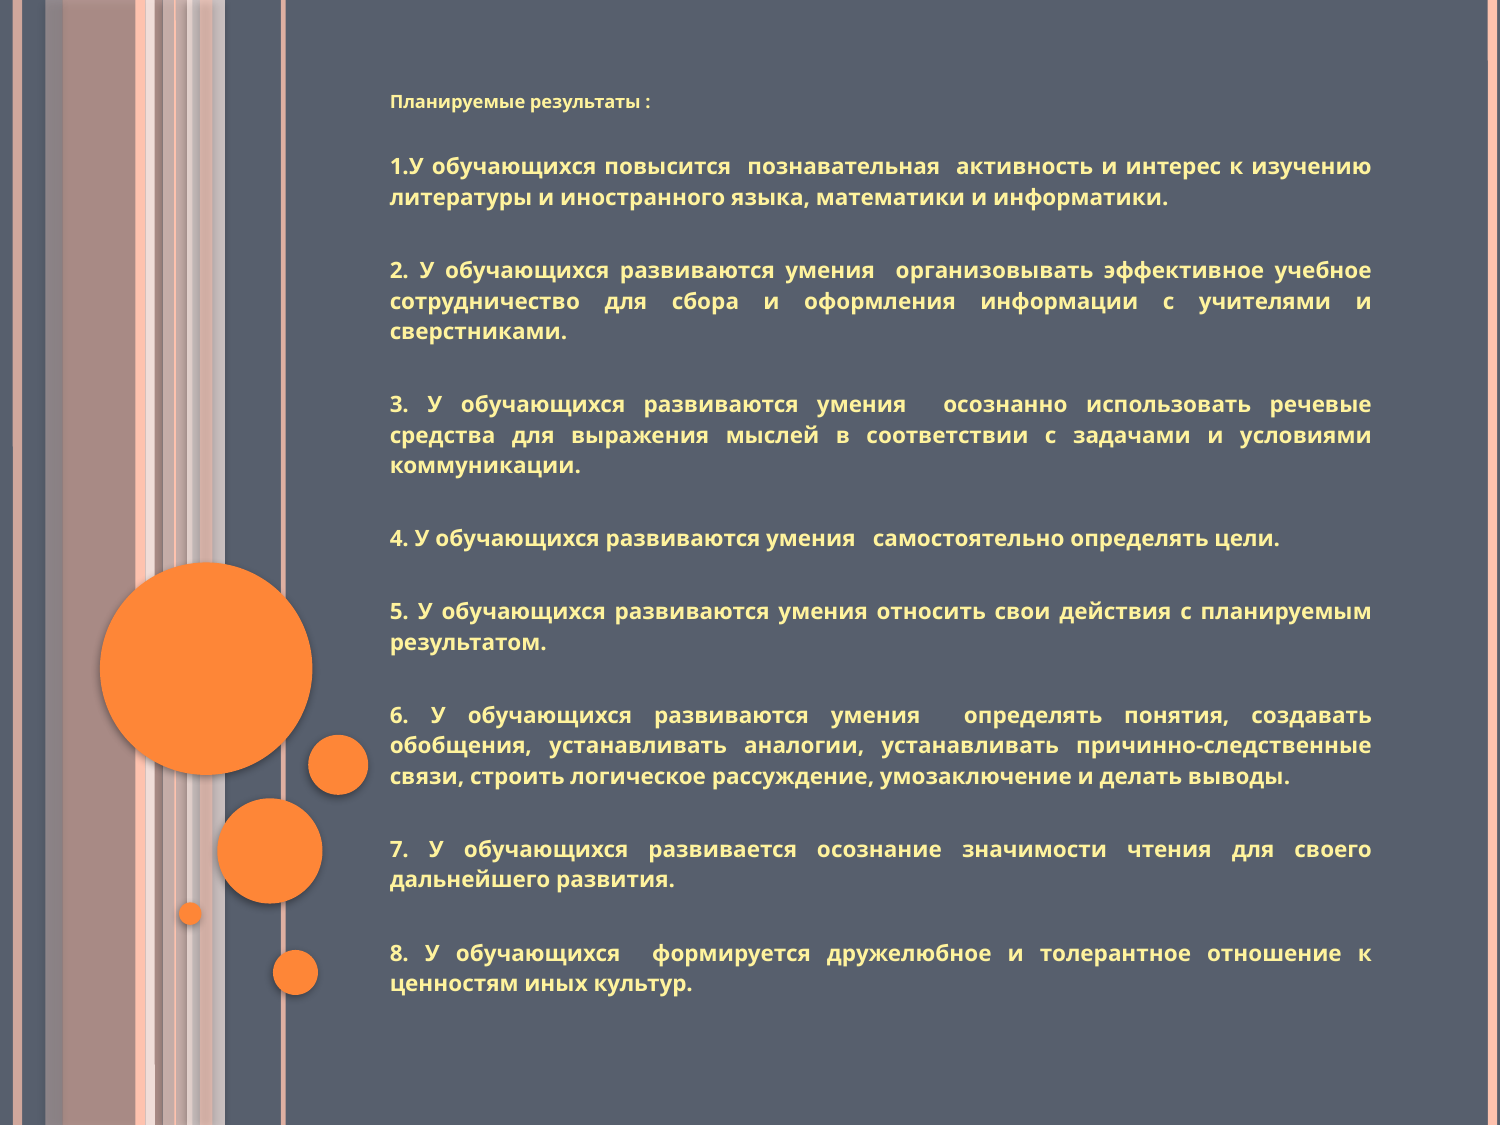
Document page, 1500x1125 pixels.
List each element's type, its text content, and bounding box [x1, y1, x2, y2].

list Планируемые результаты : 1.У обучающихся повысится познавательная активность и интерес к изучению литературы и иностранного языка, математики и информатики. 2. У обучающихся развиваются умения организовывать эффективное учебное сотрудничество для сбора и оформления информации с учителями и сверстниками. 3. У обучающихся развиваются умения осознанно использовать речевые средства для выражения мыслей в соответствии с задачами и условиями коммуникации. 4. У обучающихся развиваются умения самостоятельно определять цели. 5. У обучающихся развиваются умения относить свои действия с планируемым результатом. 6. У обучающихся развиваются умения определять понятия, создавать обобщения, устанавливать аналогии, устанавливать причинно-следственные связи, строить логическое рассуждение, умозаключение и делать выводы. 7. У обучающихся развивается осознание значимости чтения для своего дальнейшего развития. 8. У обучающихся формируется дружелюбное и толерантное отношение к ценностям иных культур. [375, 82, 1388, 1047]
